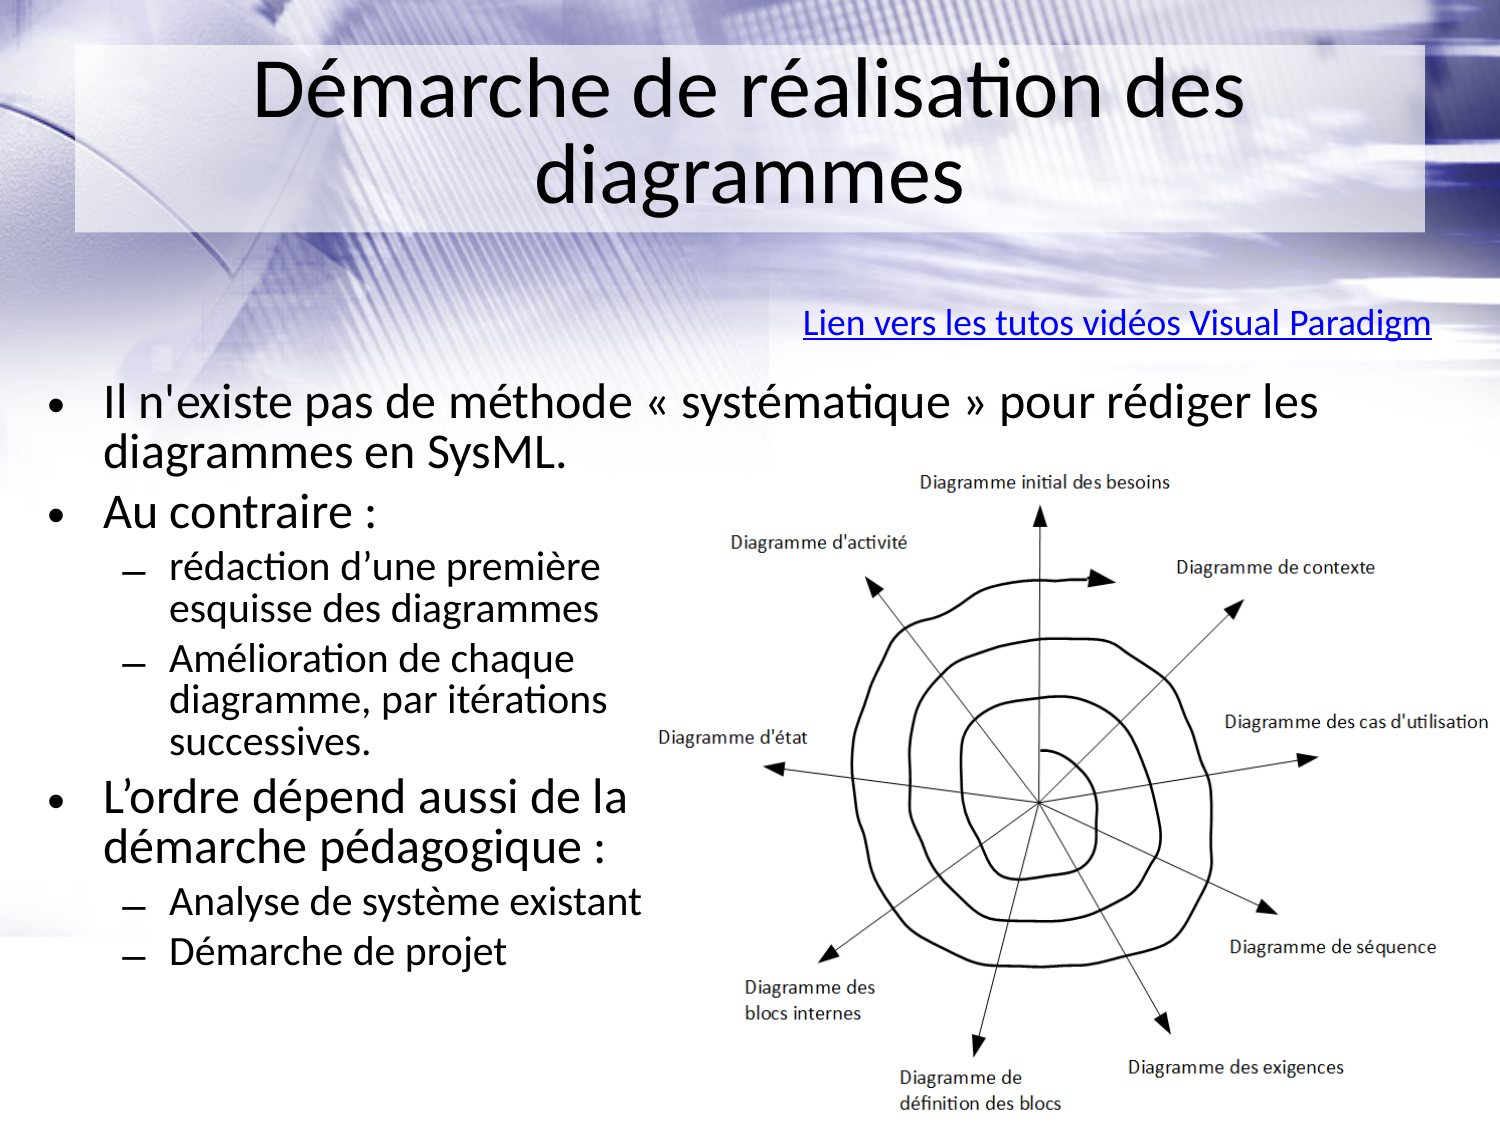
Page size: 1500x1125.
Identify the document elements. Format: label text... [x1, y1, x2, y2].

text_box Lien vers les tutos vidéos Visual Paradigm [788, 290, 1448, 350]
text_box Démarche de réalisation des diagrammes [75, 45, 1425, 233]
text_box Il n'existe pas de méthode « systématique » pour rédiger les diagrammes en SysML. Au contraire : rédaction d’une première esquisse des diagrammes Amélioration de chaque diagramme, par itérations successives. L’ordre dépend aussi de la démarche pédagogique : Analyse de système existant Démarche de projet [32, 373, 1425, 1116]
picture [0, 0, 1500, 1125]
